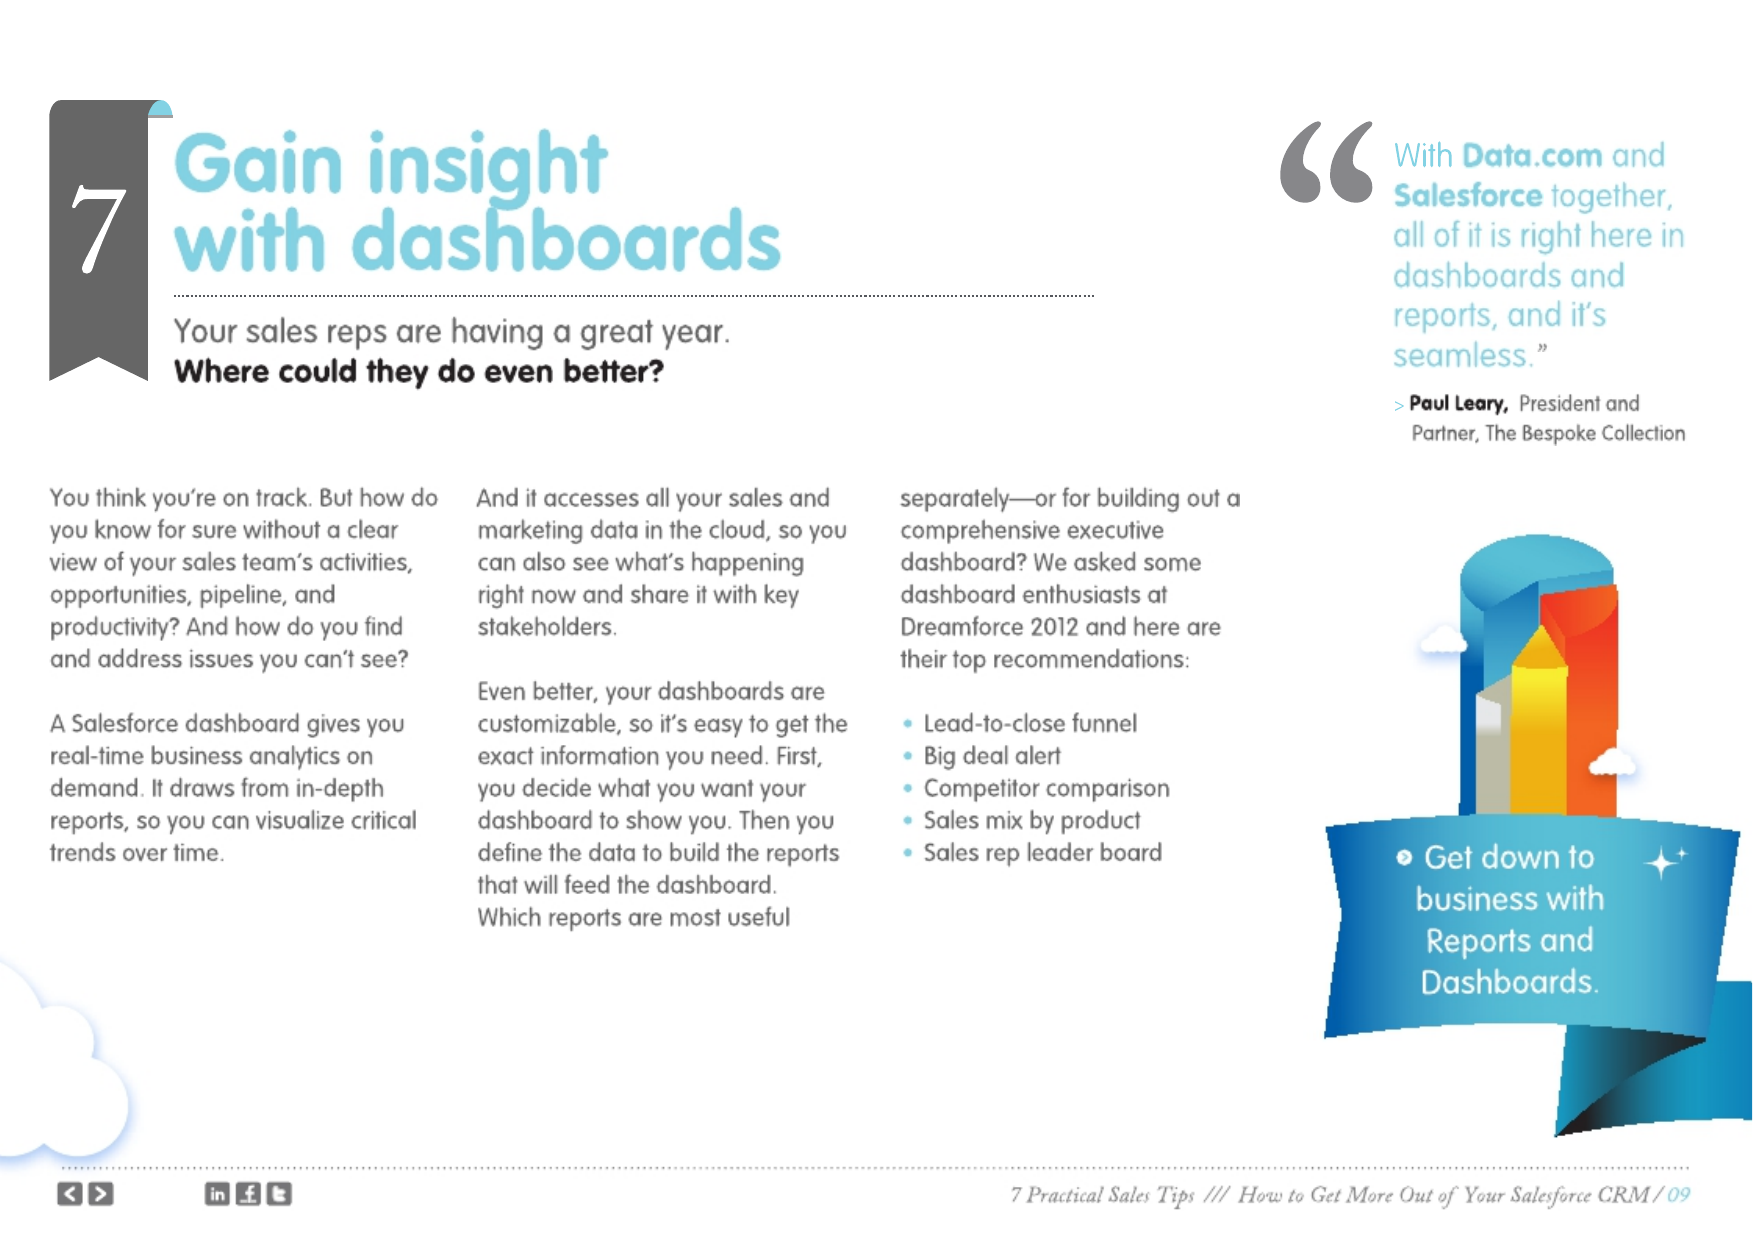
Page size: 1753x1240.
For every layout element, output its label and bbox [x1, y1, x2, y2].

picture [47, 485, 440, 513]
picture [1460, 141, 1605, 169]
picture [1518, 393, 1642, 413]
text_box [79, 228, 99, 276]
text_box [47, 97, 99, 383]
picture [1549, 178, 1676, 217]
picture [0, 516, 1753, 1211]
picture [172, 126, 782, 276]
picture [1393, 339, 1534, 369]
picture [1393, 299, 1607, 336]
text_box [70, 182, 99, 211]
picture [172, 314, 732, 392]
picture [1393, 258, 1626, 290]
picture [474, 485, 832, 515]
picture [1408, 393, 1511, 417]
picture [897, 485, 1240, 515]
picture [1410, 422, 1688, 446]
text_box [99, 30, 1678, 514]
picture [1391, 178, 1544, 211]
picture [1610, 139, 1667, 169]
picture [1535, 341, 1551, 353]
picture [1393, 218, 1686, 257]
